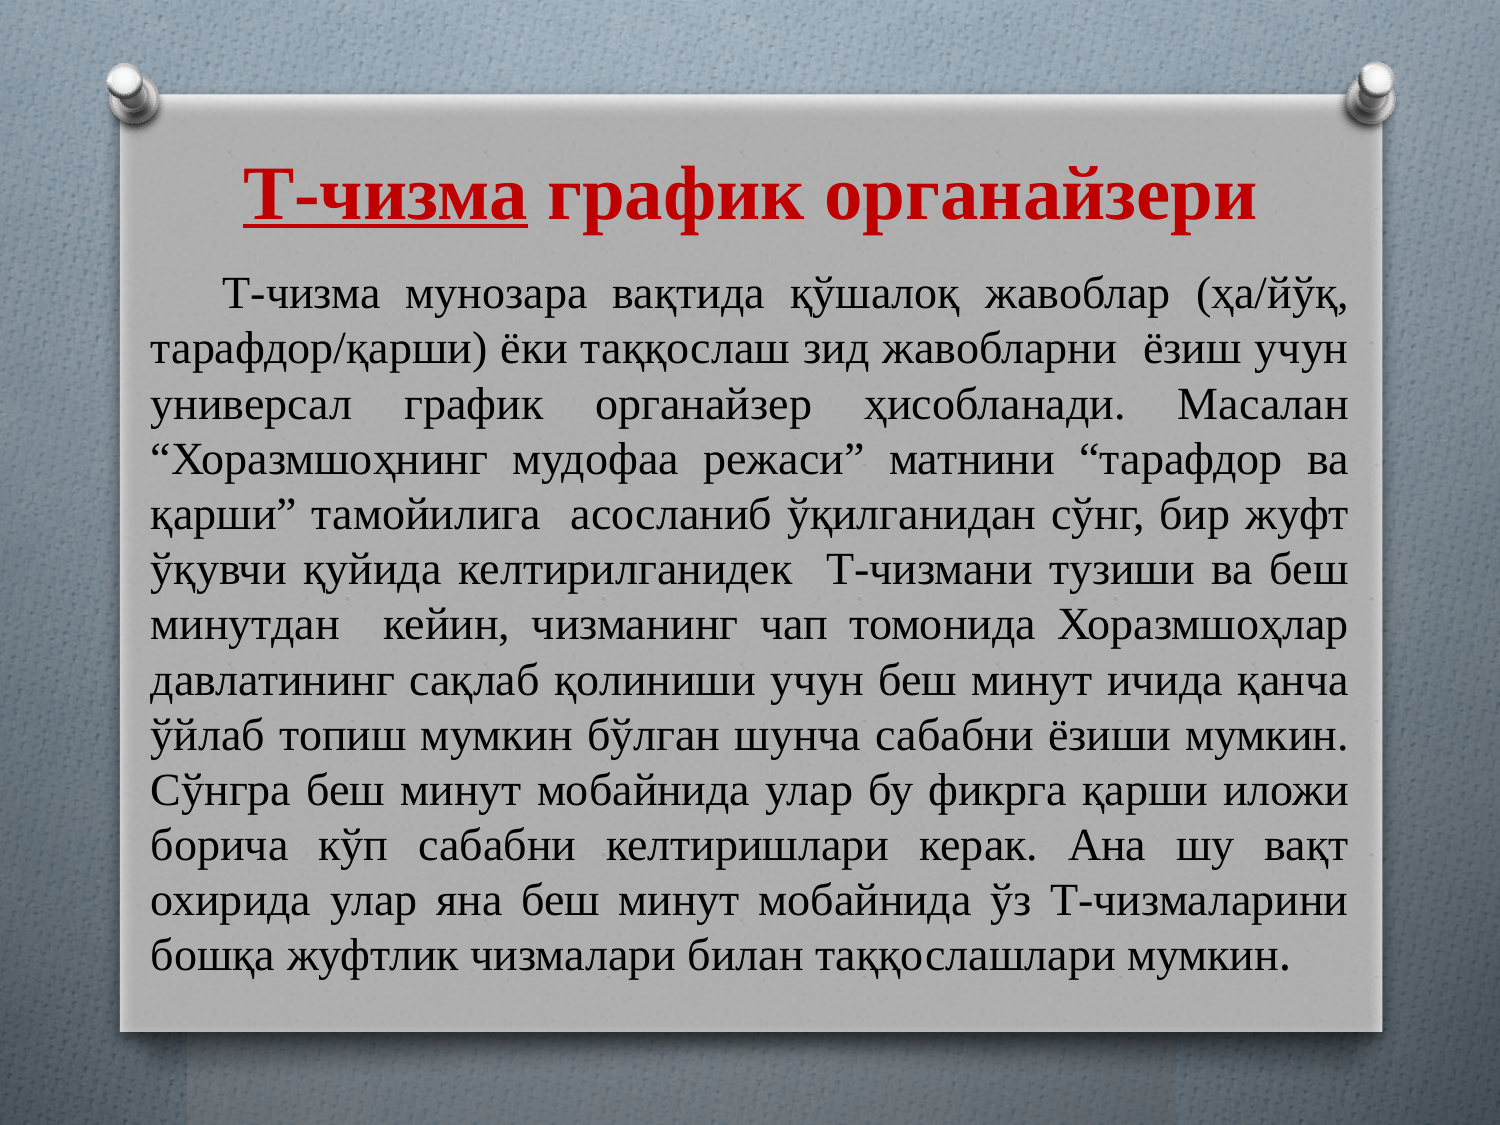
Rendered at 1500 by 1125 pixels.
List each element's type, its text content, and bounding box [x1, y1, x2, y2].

list Т-чизма мунозара вақтида қўшалоқ жавоблар (ҳа/йўқ, тарафдор/қарши) ёки таққослаш зид жавобларни ёзиш учун универсал график органайзер ҳисобланади. Масалан “Хоразмшоҳнинг мудофаа режаси” матнини “тарафдор ва қарши” тамойилига асосланиб ўқилганидан сўнг, бир жуфт ўқувчи қуйида келтирилганидек Т-чизмани тузиши ва беш минутдан кейин, чизманинг чап томонида Хоразмшоҳлар давлатининг сақлаб қолиниши учун беш минут ичида қанча ўйлаб топиш мумкин бўлган шунча сабабни ёзиши мумкин. Сўнгра беш минут мобайнида улар бу фикрга қарши иложи борича кўп сабабни келтиришлари керак. Ана шу вақт охирида улар яна беш минут мобайнида ўз Т-чизмаларини бошқа жуфтлик чизмалари билан таққослашлари мумкин. [135, 255, 1365, 1000]
picture [1317, 35, 1439, 156]
picture [75, 29, 198, 153]
title Т-чизма график органайзери [179, 134, 1323, 244]
